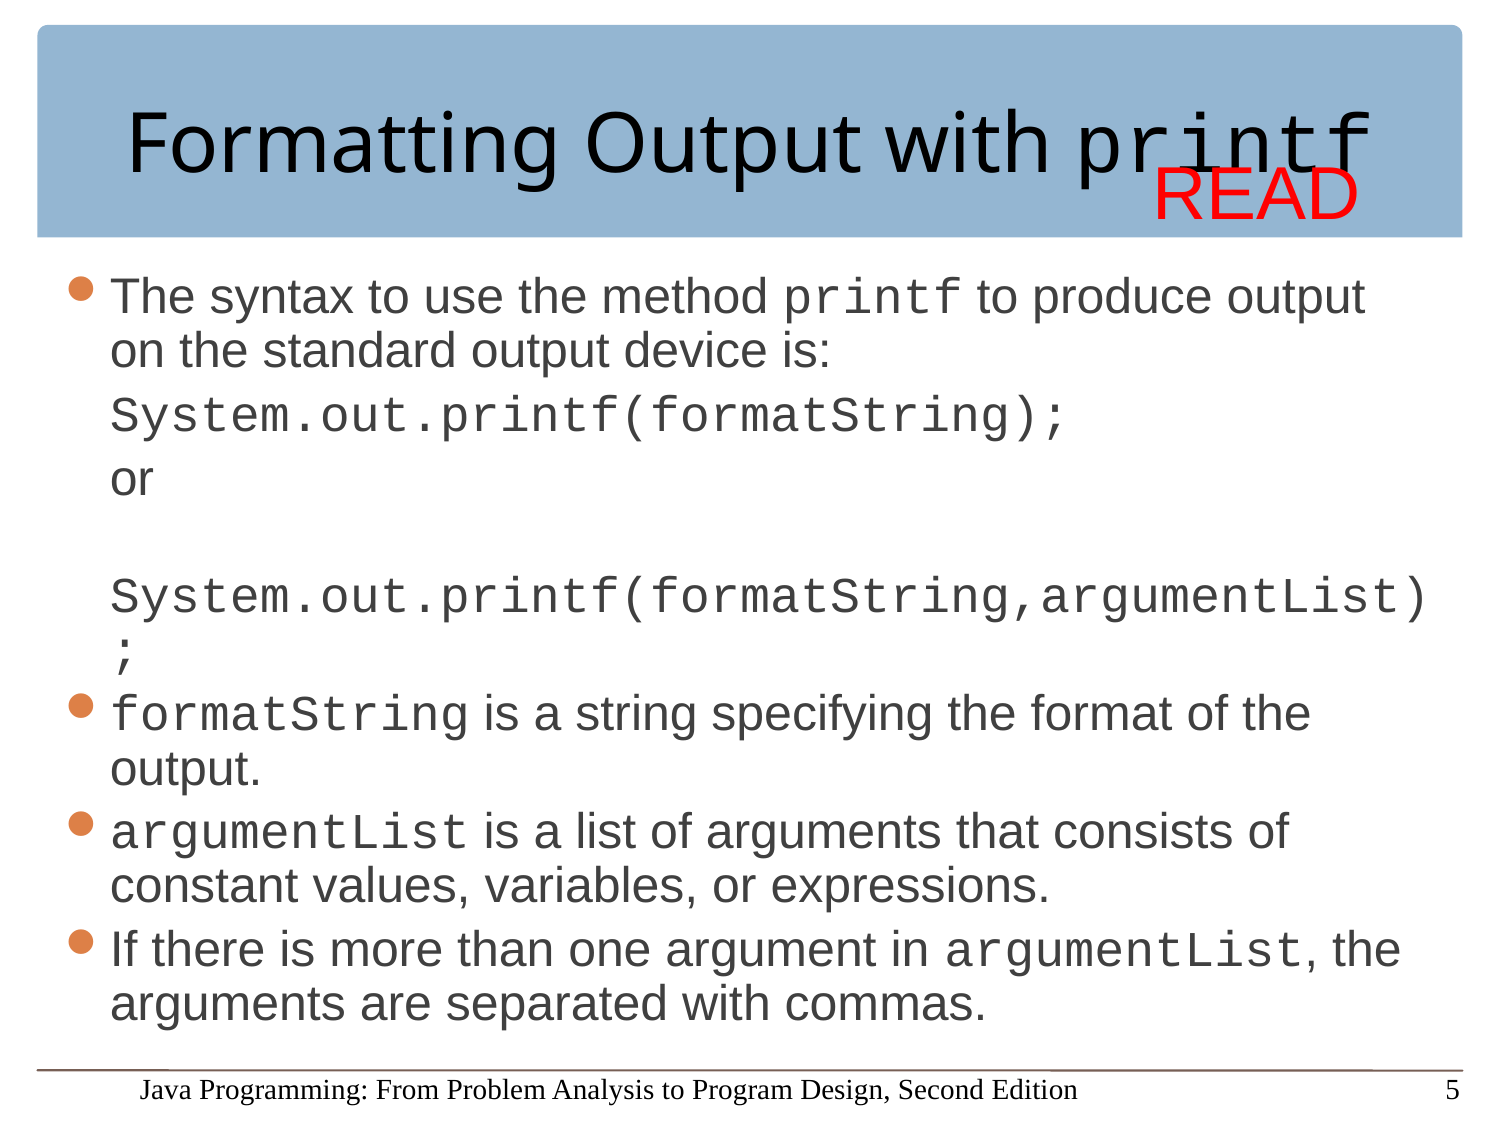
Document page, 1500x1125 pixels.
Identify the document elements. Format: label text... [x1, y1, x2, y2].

list The syntax to use the method printf to produce output on the standard output device is: System.out.printf(formatString); or System.out.printf(formatString,argumentList); formatString is a string specifying the format of the output. argumentList is a list of arguments that consists of constant values, variables, or expressions. If there is more than one argument in argumentList, the arguments are separated with commas. [49, 262, 1451, 1051]
text_box Java Programming: From Problem Analysis to Program Design, Second Edition [125, 1062, 1275, 1100]
text_box READ [1137, 137, 1400, 243]
text_box 5 [1275, 1062, 1475, 1100]
title Formatting Output with printf [49, 44, 1451, 233]
